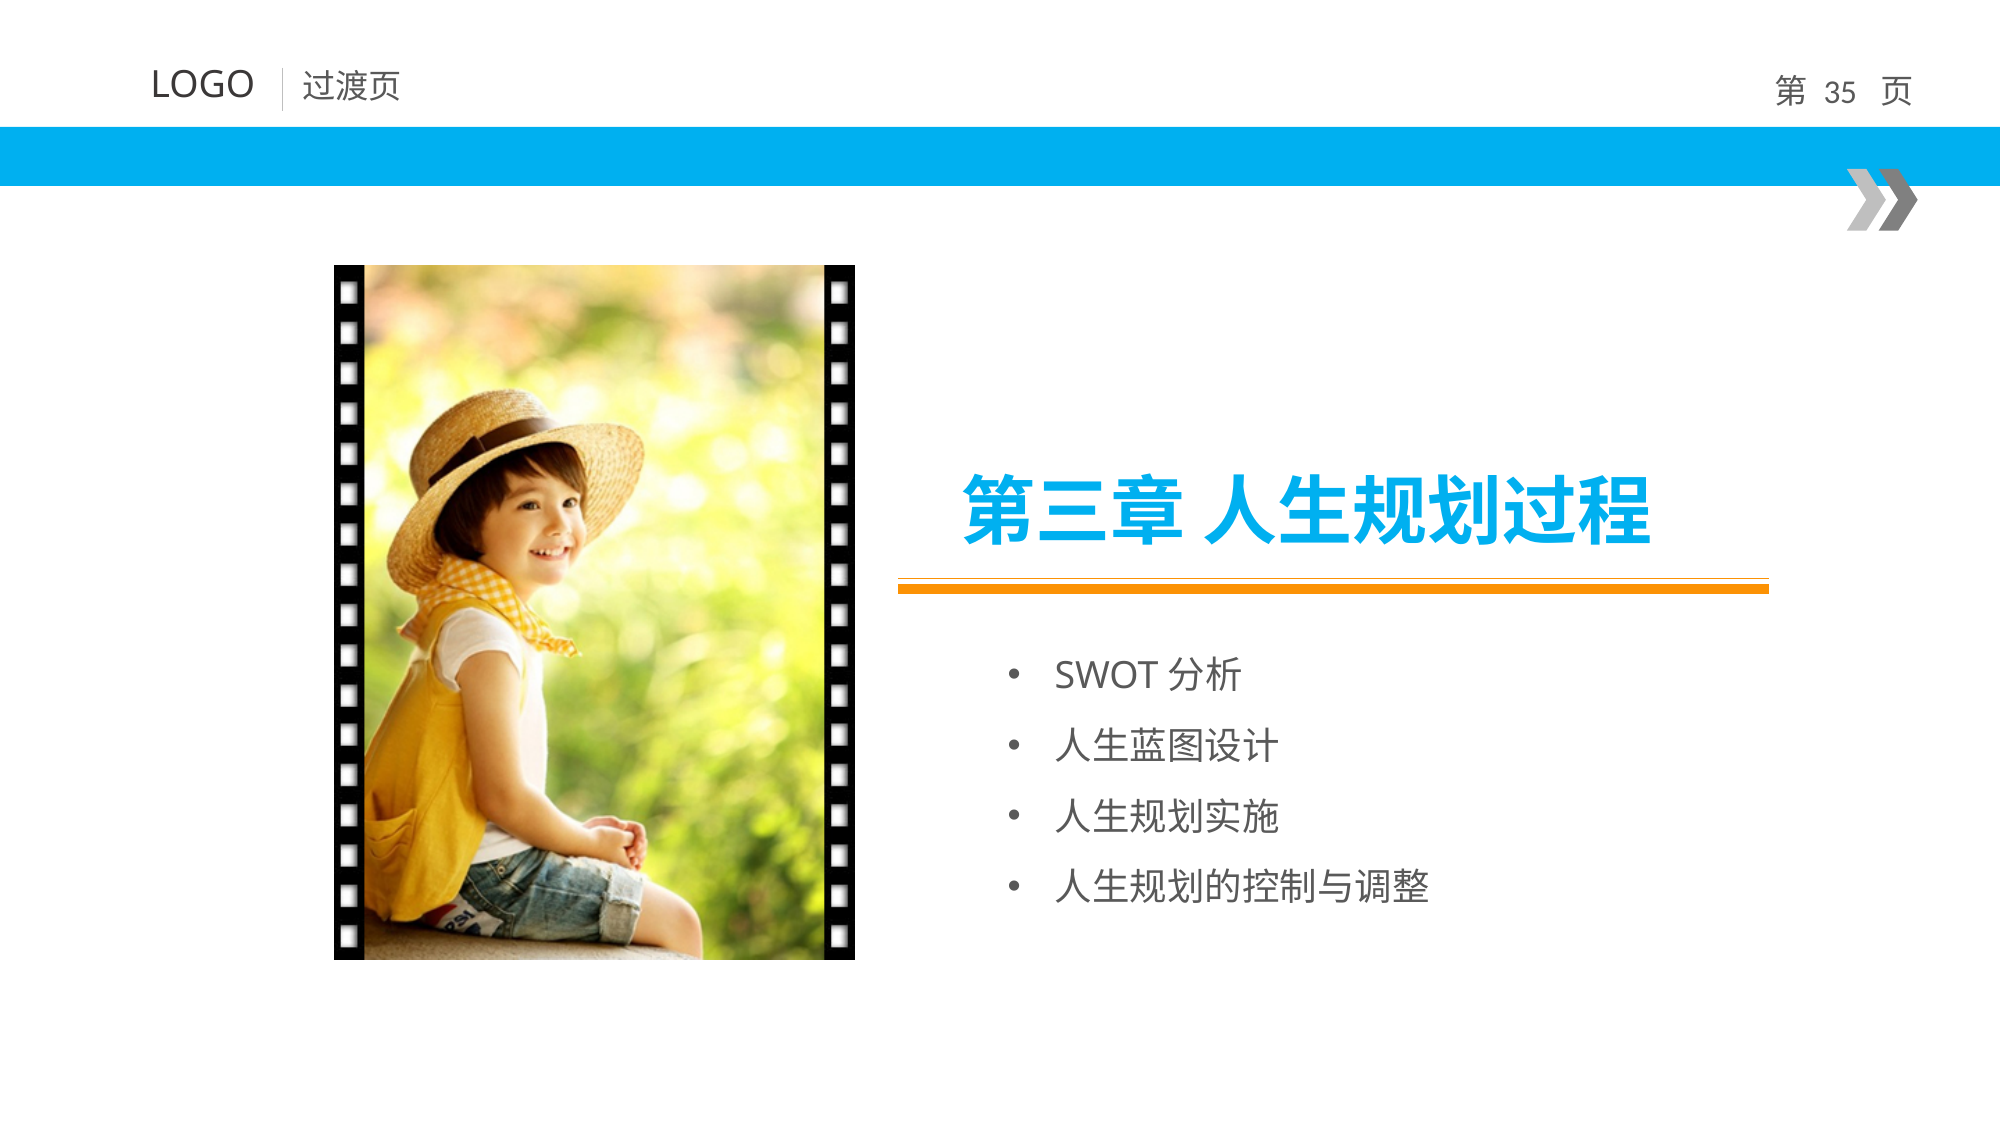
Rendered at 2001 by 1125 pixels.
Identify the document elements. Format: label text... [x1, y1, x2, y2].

text_box 人生规划的控制与调整 [992, 855, 1643, 916]
text_box 人生规划实施 [992, 785, 1643, 845]
text_box SWOT分析 [992, 643, 1643, 704]
text_box 人生蓝图设计 [992, 714, 1643, 774]
text_box 第三章 人生规划过程 [945, 456, 1757, 561]
picture [334, 265, 855, 960]
